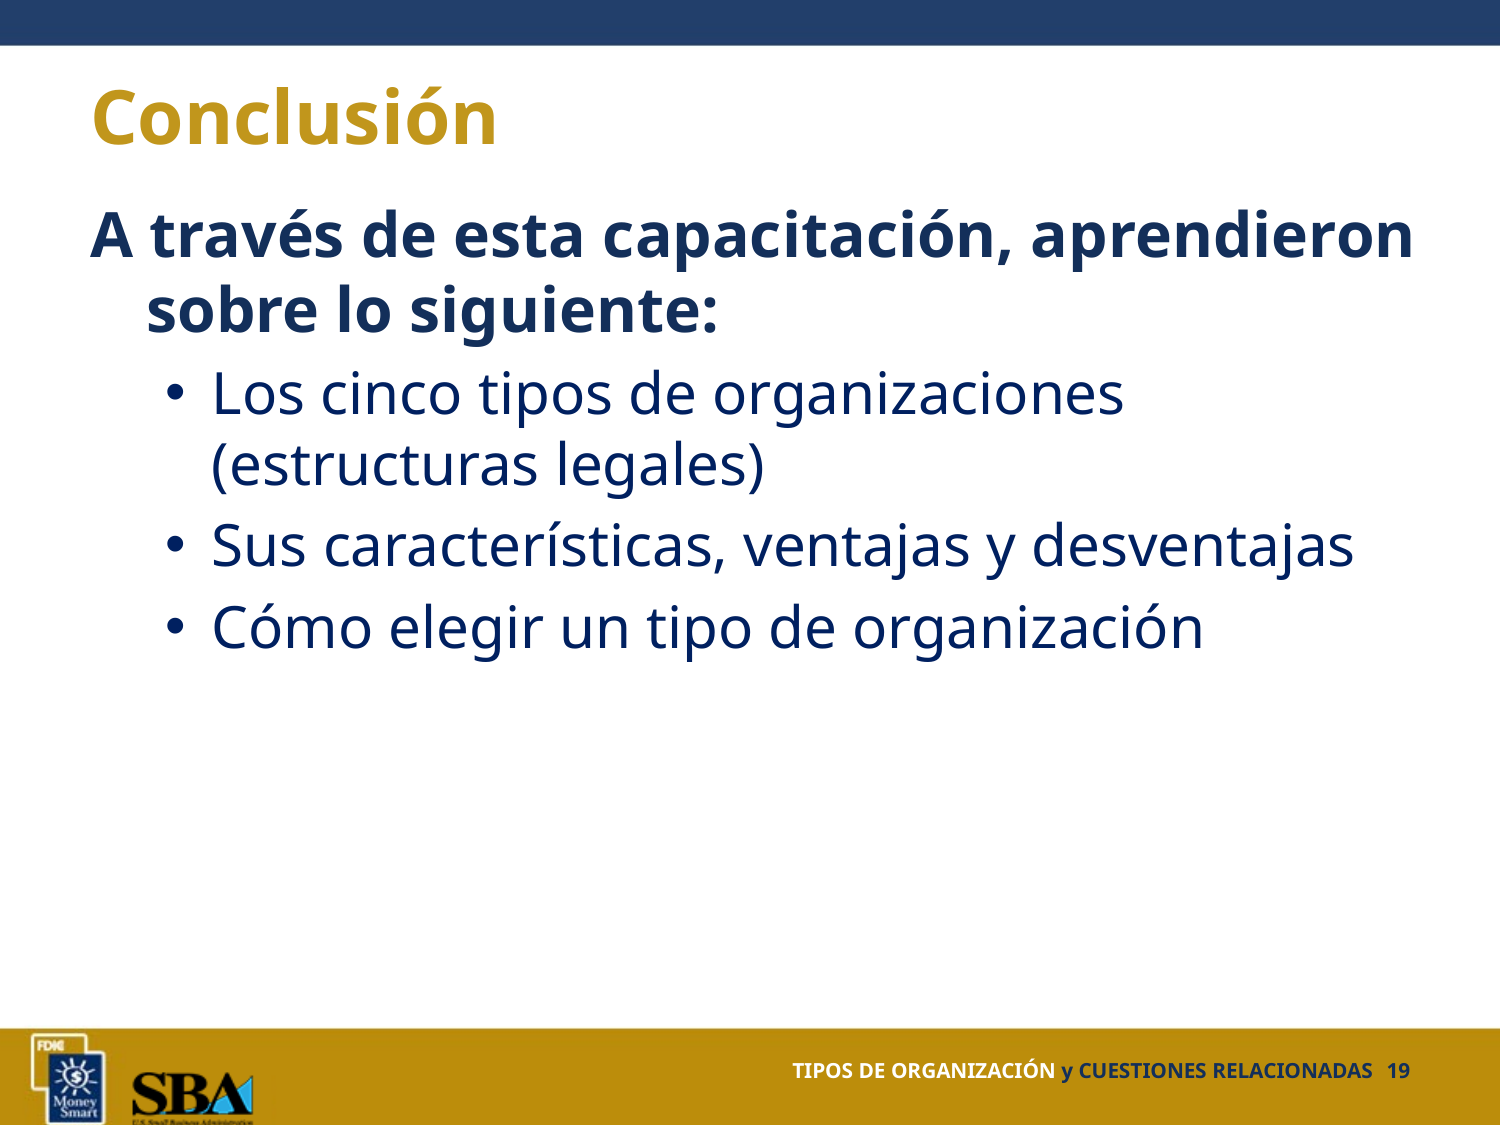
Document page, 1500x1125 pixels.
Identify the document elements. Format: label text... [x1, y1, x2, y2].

list A través de esta capacitación, aprendieron sobre lo siguiente: Los cinco tipos de organizaciones (estructuras legales) Sus características, ventajas y desventajas Cómo elegir un tipo de organización [74, 187, 1451, 1051]
picture [0, 0, 1500, 1125]
title Conclusión [74, 62, 1426, 163]
